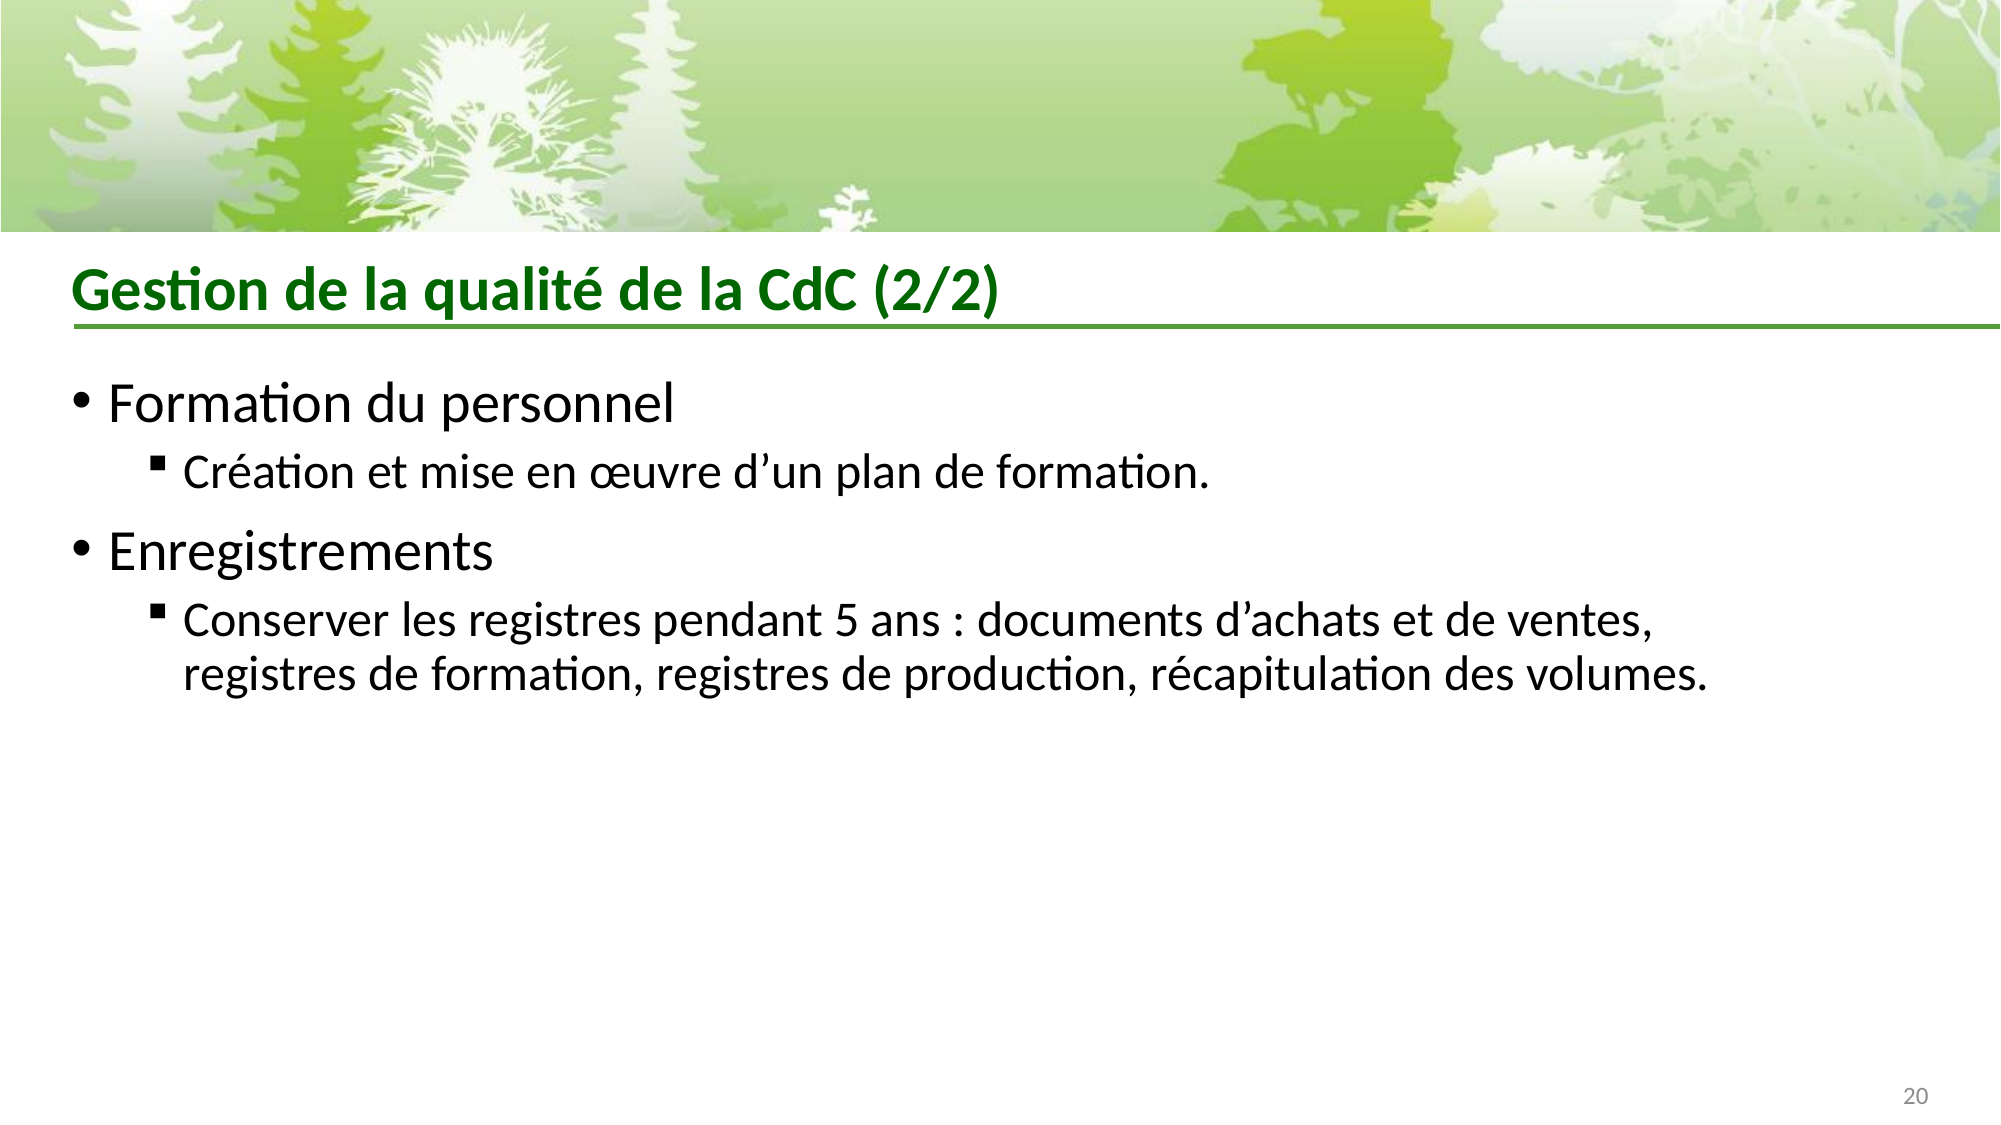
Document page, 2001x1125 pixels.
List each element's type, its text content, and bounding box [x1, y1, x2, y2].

slide_number 20 [1493, 1065, 1944, 1125]
picture [0, 0, 2000, 232]
list Formation du personnel Création et mise en œuvre d’un plan de formation. Enregistrements Conserver les registres pendant 5 ans : documents d’achats et de ventes, registres de formation, registres de production, récapitulation des volumes. [56, 364, 1821, 970]
title Gestion de la qualité de la CdC (2/2) [56, 181, 1782, 364]
